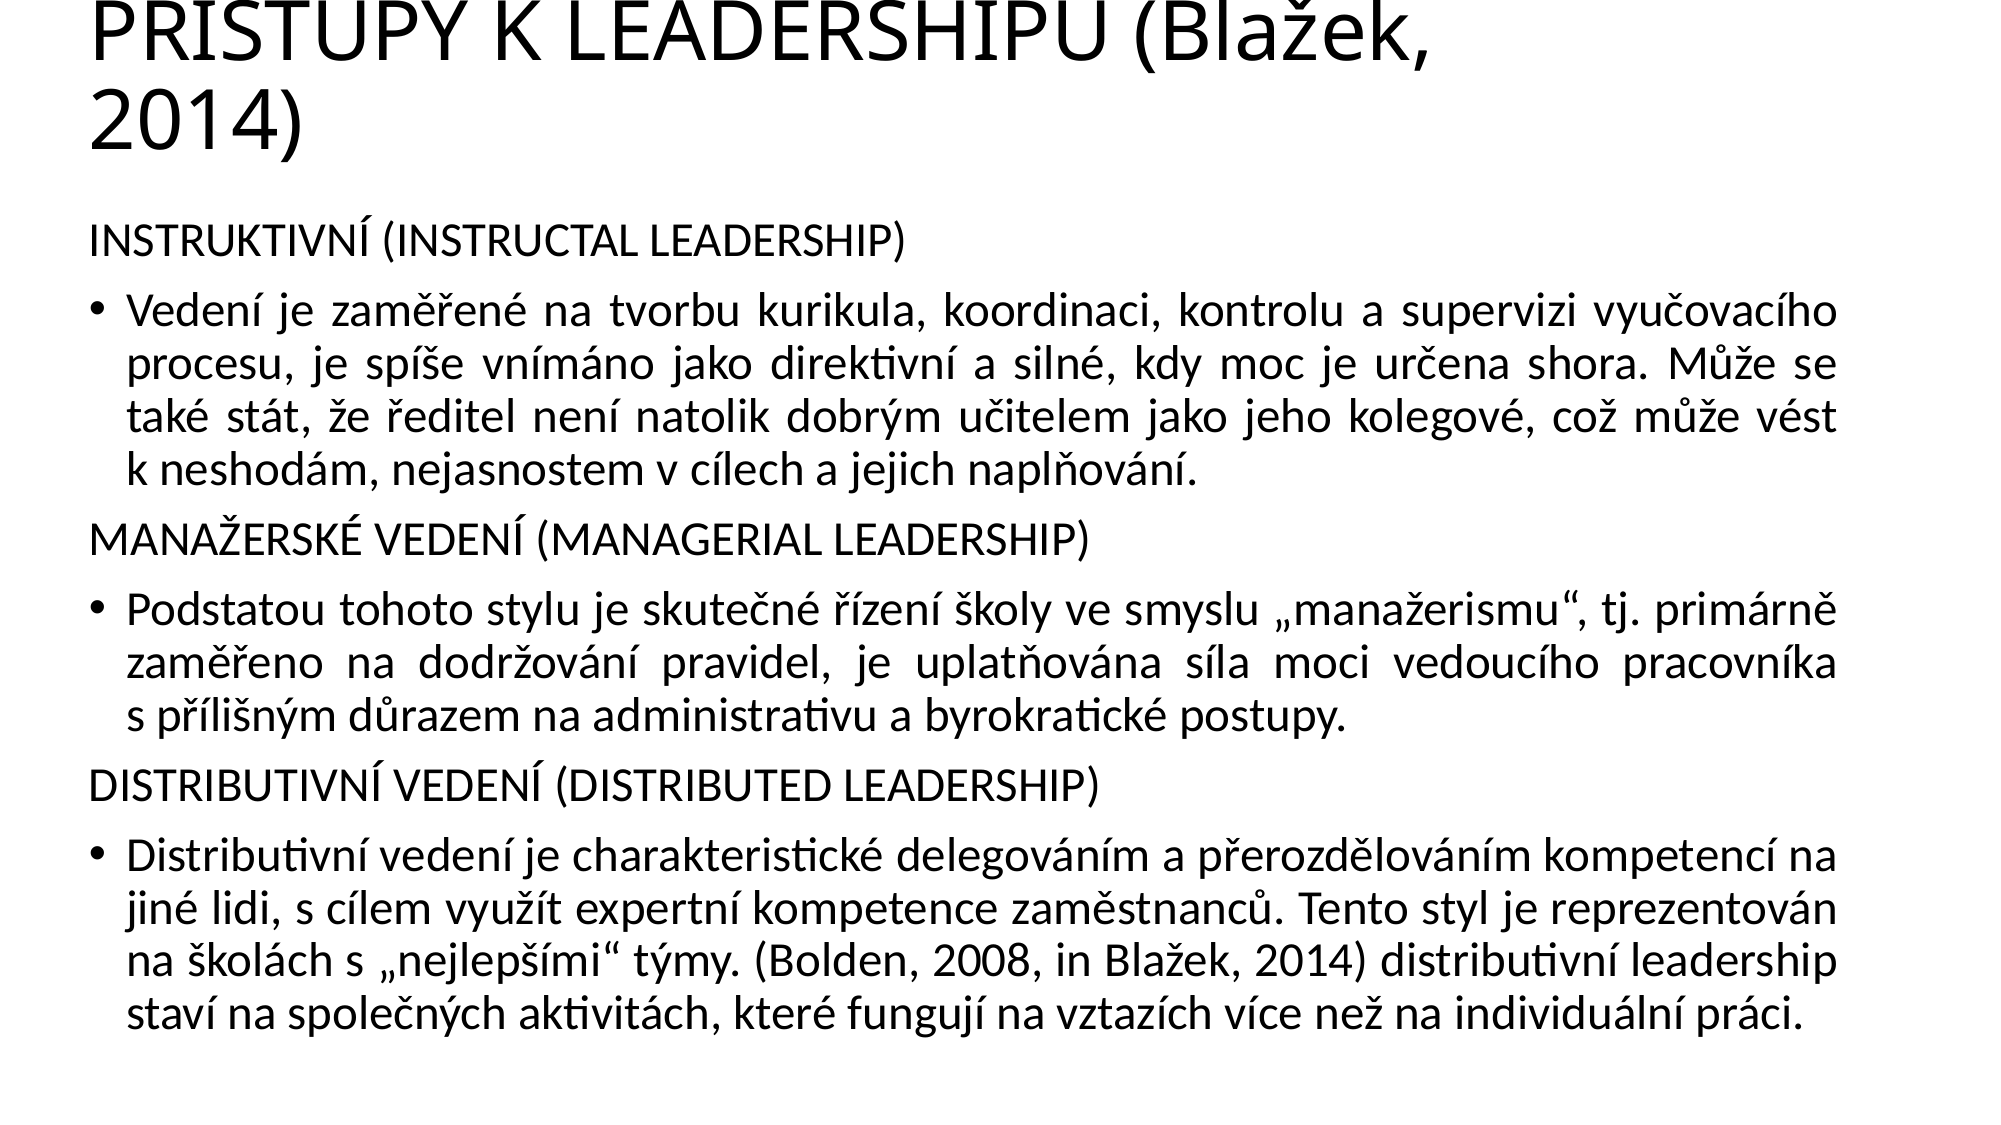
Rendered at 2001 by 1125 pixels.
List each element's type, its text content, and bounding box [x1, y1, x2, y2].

list INSTRUKTIVNÍ (INSTRUCTAL LEADERSHIP) Vedení je zaměřené na tvorbu kurikula, koordinaci, kontrolu a supervizi vyučovacího procesu, je spíše vnímáno jako direktivní a silné, kdy moc je určena shora. Může se také stát, že ředitel není natolik dobrým učitelem jako jeho kolegové, což může vést k neshodám, nejasnostem v cílech a jejich naplňování. MANAŽERSKÉ VEDENÍ (MANAGERIAL LEADERSHIP) Podstatou tohoto stylu je skutečné řízení školy ve smyslu „manažerismu“, tj. primárně zaměřeno na dodržování pravidel, je uplatňována síla moci vedoucího pracovníka s přílišným důrazem na administrativu a byrokratické postupy. DISTRIBUTIVNÍ VEDENÍ (DISTRIBUTED LEADERSHIP) Distributivní vedení je charakteristické delegováním a přerozdělováním kompetencí na jiné lidi, s cílem využít expertní kompetence zaměstnanců. Tento styl je reprezentován na školách s „nejlepšími“ týmy. (Bolden, 2008, in Blažek, 2014) distributivní leadership staví na společných aktivitách, které fungují na vztazích více než na individuální práci. [73, 130, 1856, 1089]
title PŘÍSTUPY K LEADERSHIPU (Blažek, 2014) [73, 88, 1587, 130]
